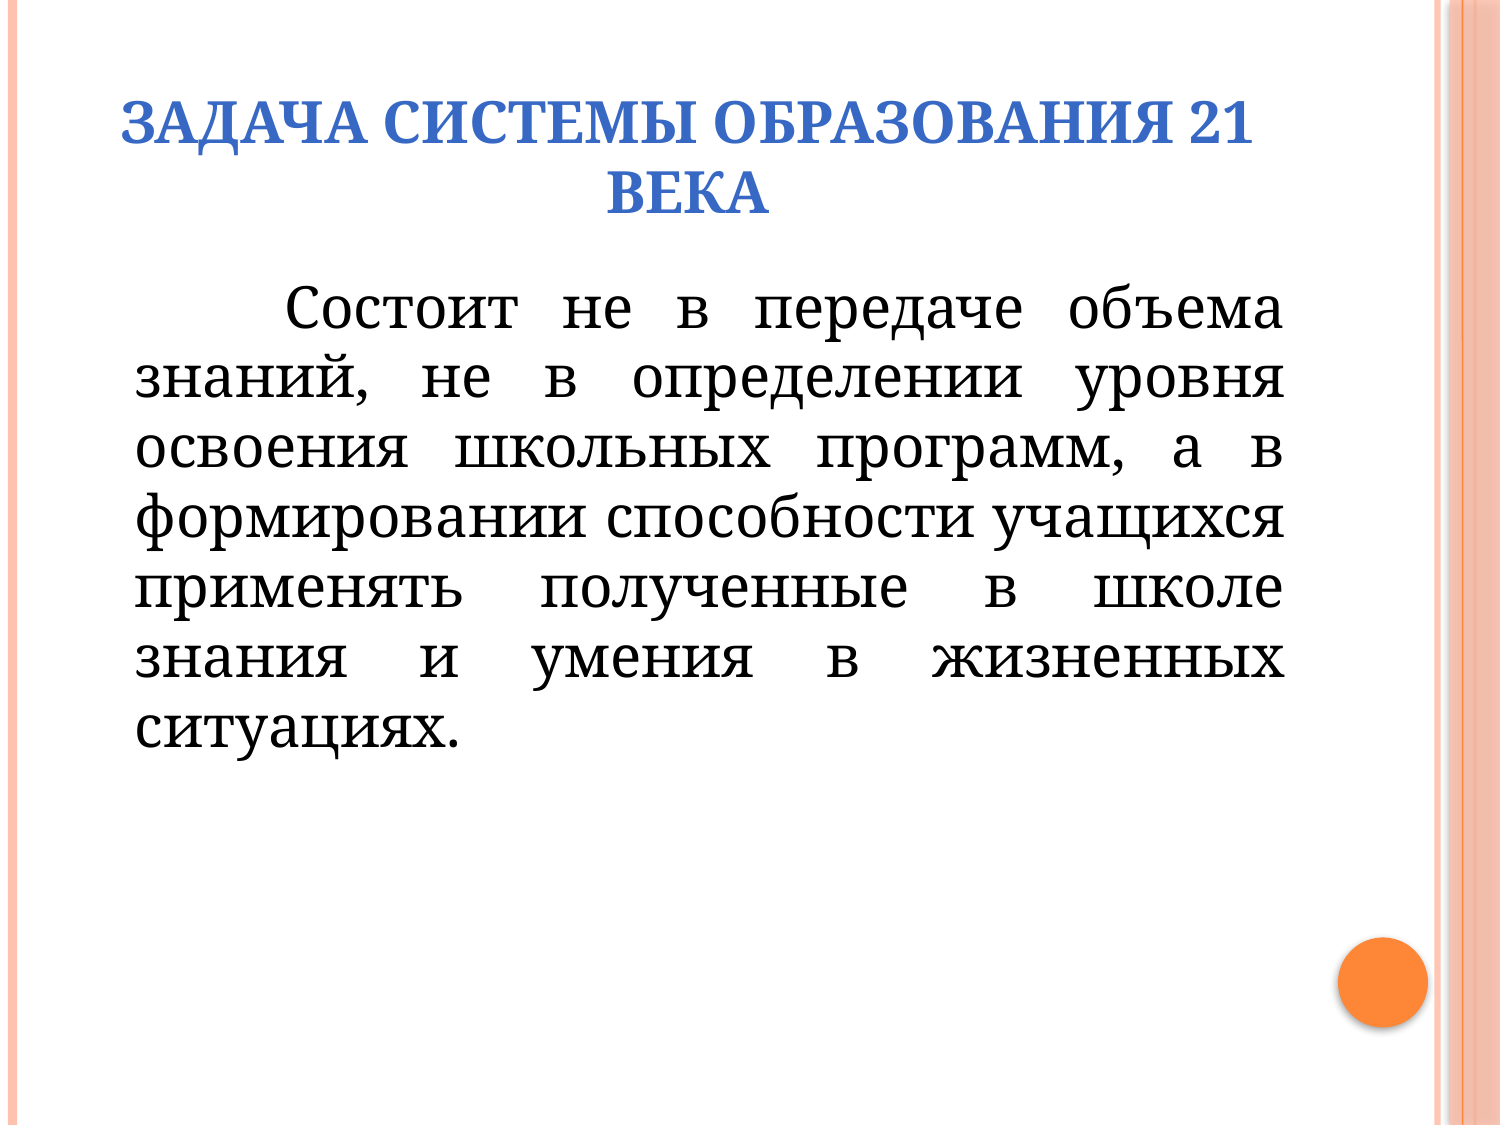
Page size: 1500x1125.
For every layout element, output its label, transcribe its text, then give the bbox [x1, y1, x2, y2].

title Задача системы образования 21 века [75, 45, 1300, 233]
list Состоит не в передаче объема знаний, не в определении уровня освоения школьных программ, а в формировании способности учащихся применять полученные в школе знания и умения в жизненных ситуациях. [75, 262, 1300, 1062]
